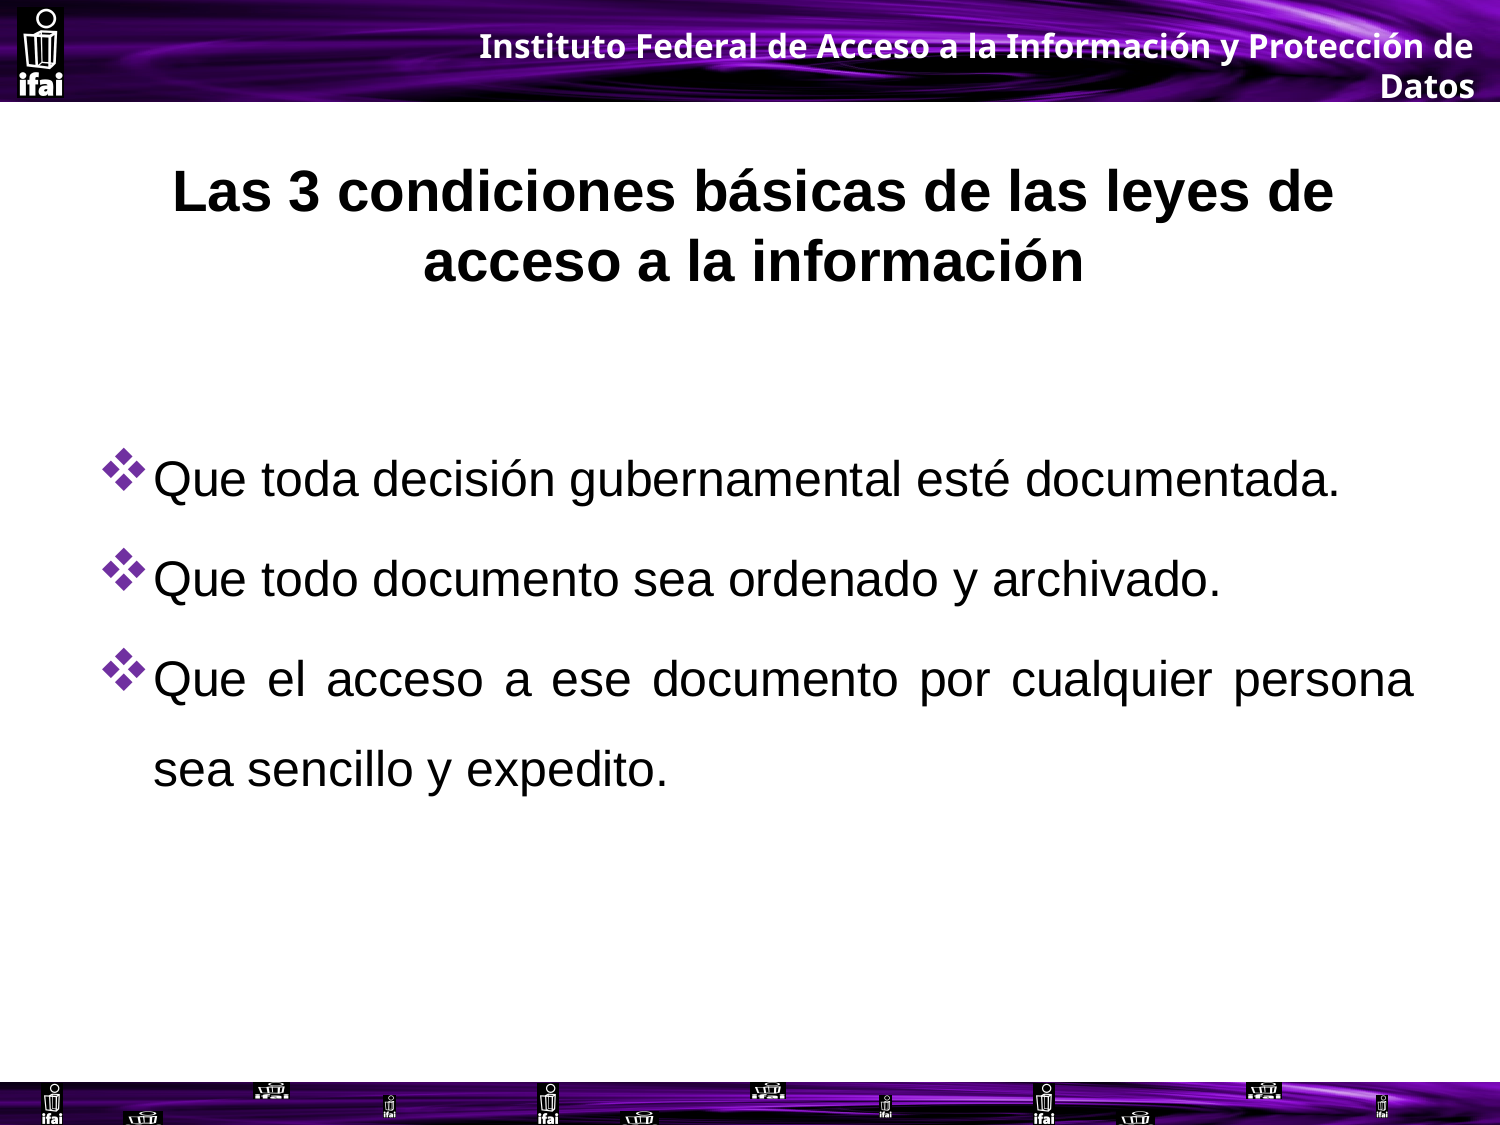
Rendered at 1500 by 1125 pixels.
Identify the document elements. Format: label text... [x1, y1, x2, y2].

picture [0, 1082, 1500, 1125]
title Las 3 condiciones básicas de las leyes de acceso a la información [79, 128, 1430, 317]
picture [0, 0, 1500, 102]
list Que toda decisión gubernamental esté documentada. Que todo documento sea ordenado y archivado. Que el acceso a ese documento por cualquier persona sea sencillo y expedito. [81, 409, 1430, 855]
